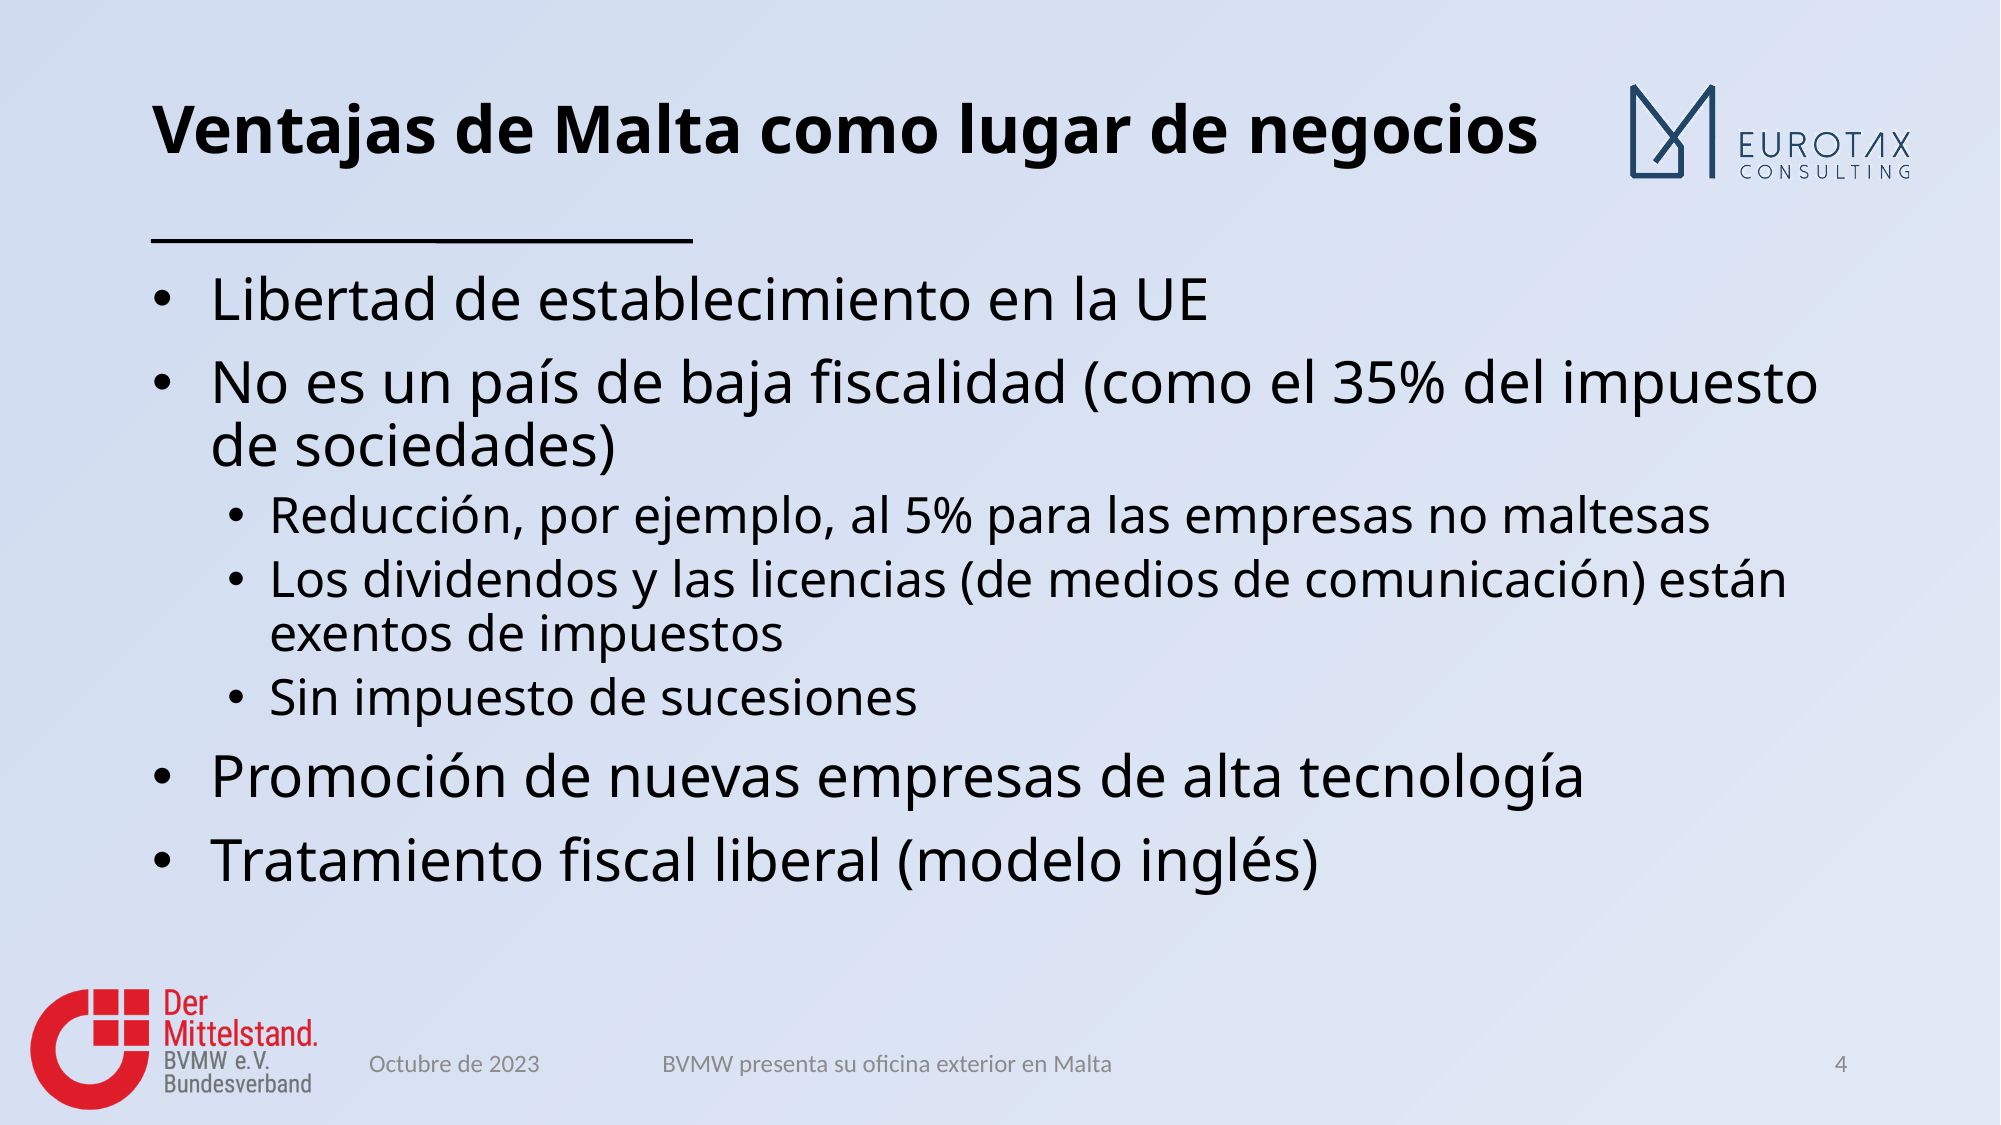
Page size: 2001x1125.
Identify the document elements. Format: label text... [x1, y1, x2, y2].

title Ventajas de Malta como lugar de negocios [137, 59, 1598, 204]
slide_number Octubre de 2023 [354, 1032, 595, 1092]
picture [1630, 84, 1910, 179]
list Libertad de establecimiento en la UE No es un país de baja fiscalidad (como el 35% del impuesto de sociedades) Reducción, por ejemplo, al 5% para las empresas no maltesas Los dividendos y las licencias (de medios de comunicación) están exentos de impuestos Sin impuesto de sucesiones Promoción de nuevas empresas de alta tecnología Tratamiento fiscal liberal (modelo inglés) [137, 262, 1863, 981]
picture [30, 989, 317, 1110]
slide_number 4 [1717, 1033, 1863, 1092]
footer BVMW presenta su oficina exterior en Malta [662, 1033, 1632, 1092]
